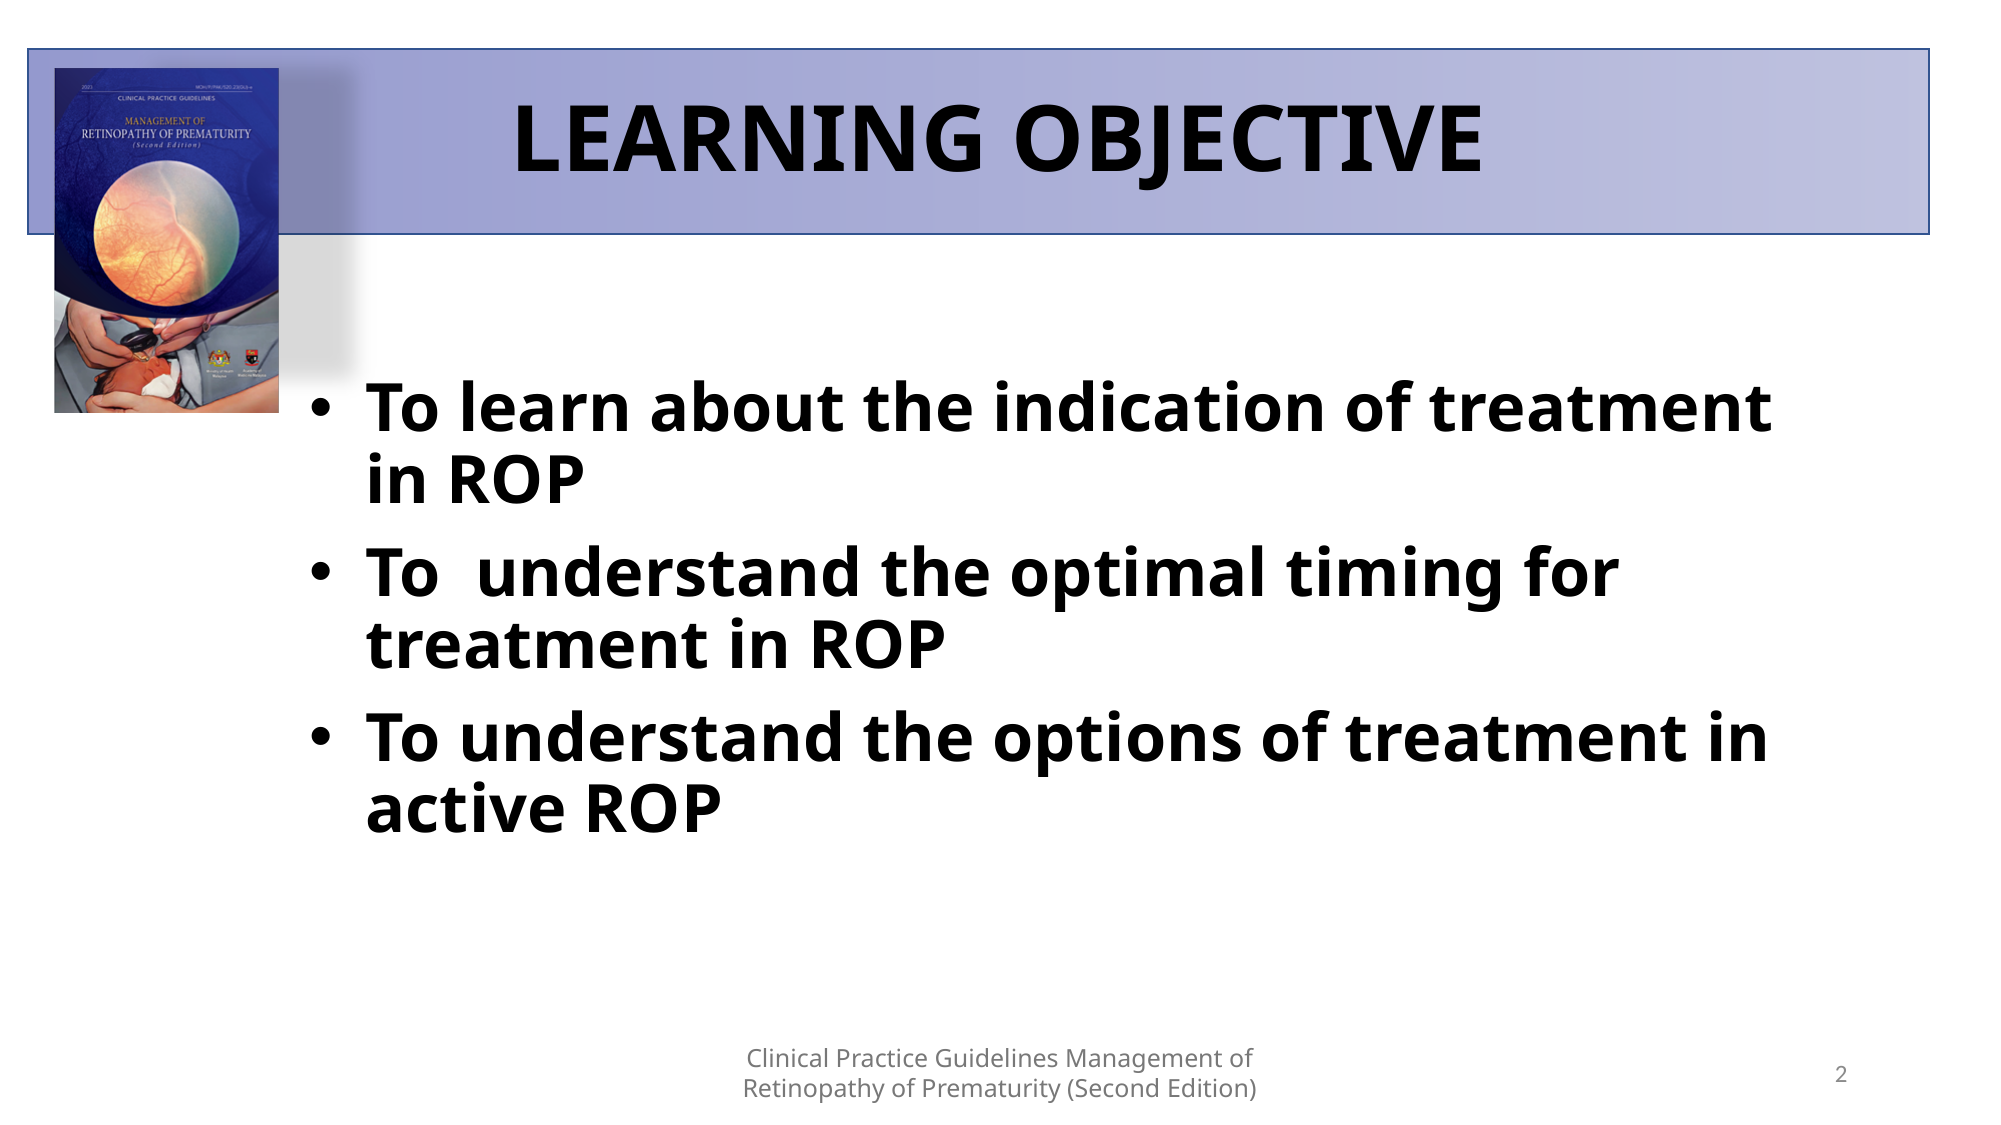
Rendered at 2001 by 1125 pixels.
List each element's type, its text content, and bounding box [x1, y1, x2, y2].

title LEARNING OBJECTIVE [386, 55, 1761, 199]
picture [54, 37, 386, 413]
slide_number 2 [1412, 1042, 1863, 1103]
text_box [386, 48, 1930, 235]
text_box [27, 48, 54, 235]
footer Clinical Practice Guidelines Management of Retinopathy of Prematurity (Second Edition) [662, 1042, 1338, 1103]
subtitle To learn about the indication of treatment in ROP To understand the optimal timing for treatment in ROP To understand the options of treatment in active ROP [294, 366, 1853, 639]
